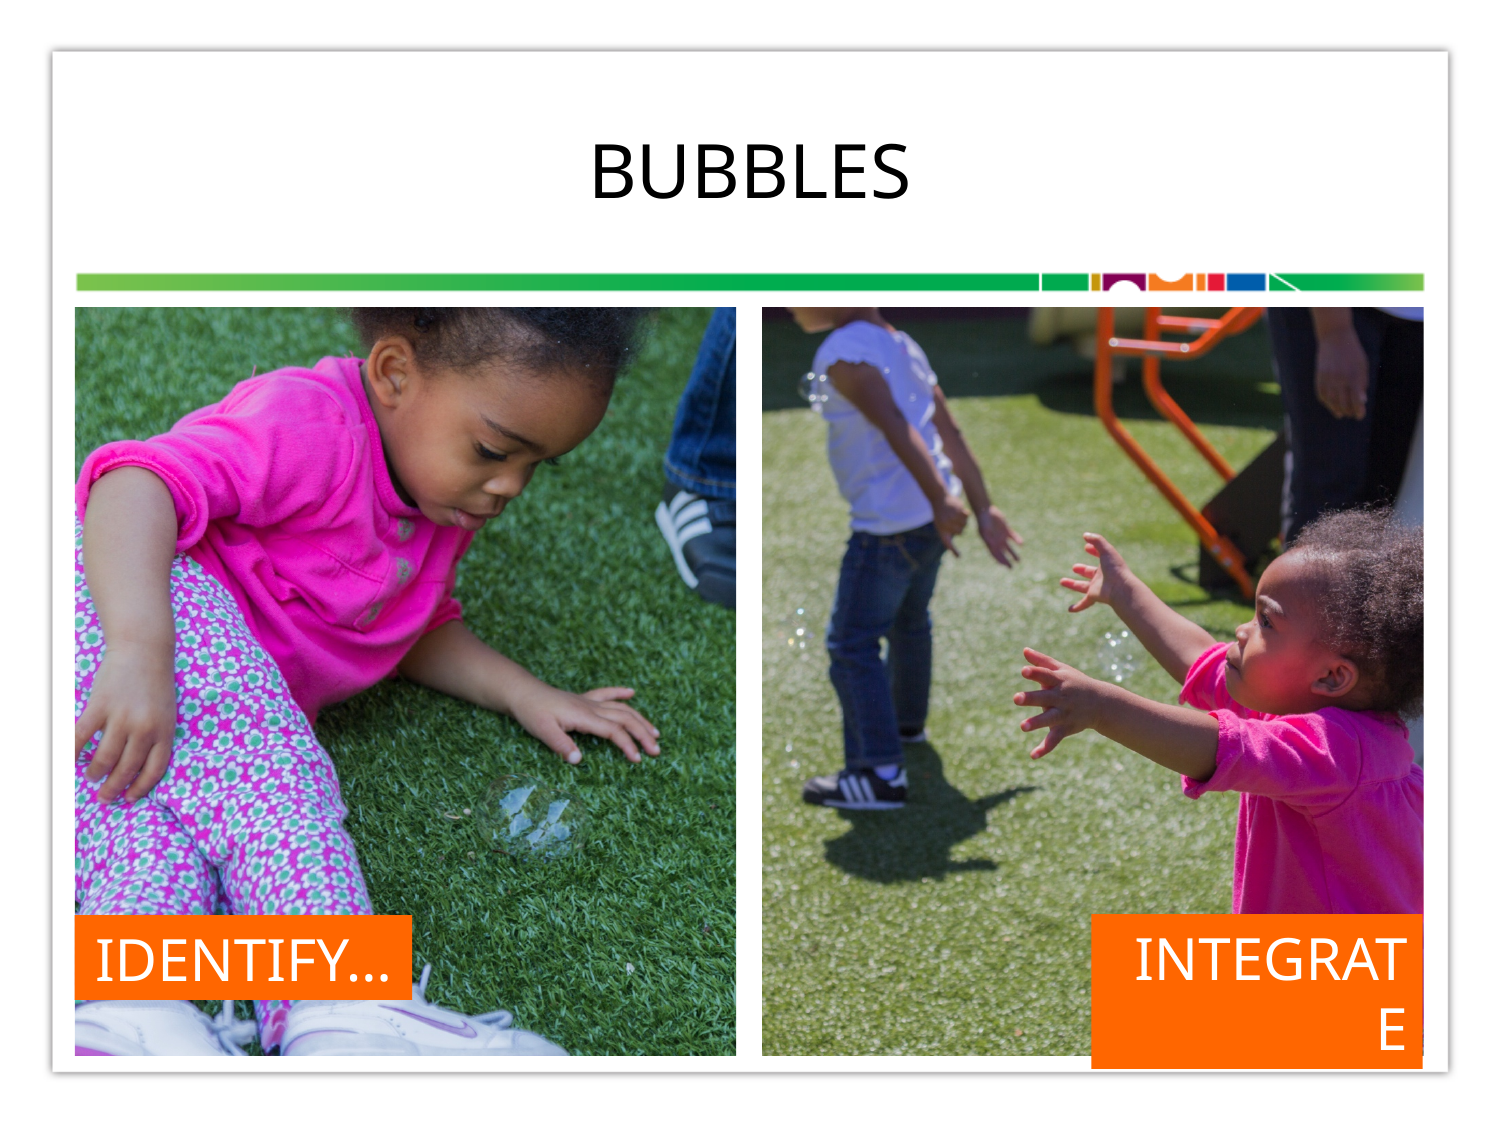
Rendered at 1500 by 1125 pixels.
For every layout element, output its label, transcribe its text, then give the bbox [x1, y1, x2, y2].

title bubbles [54, 75, 1446, 263]
picture [0, 0, 1500, 1125]
text_box INTEGRATE [1091, 1063, 1423, 1069]
